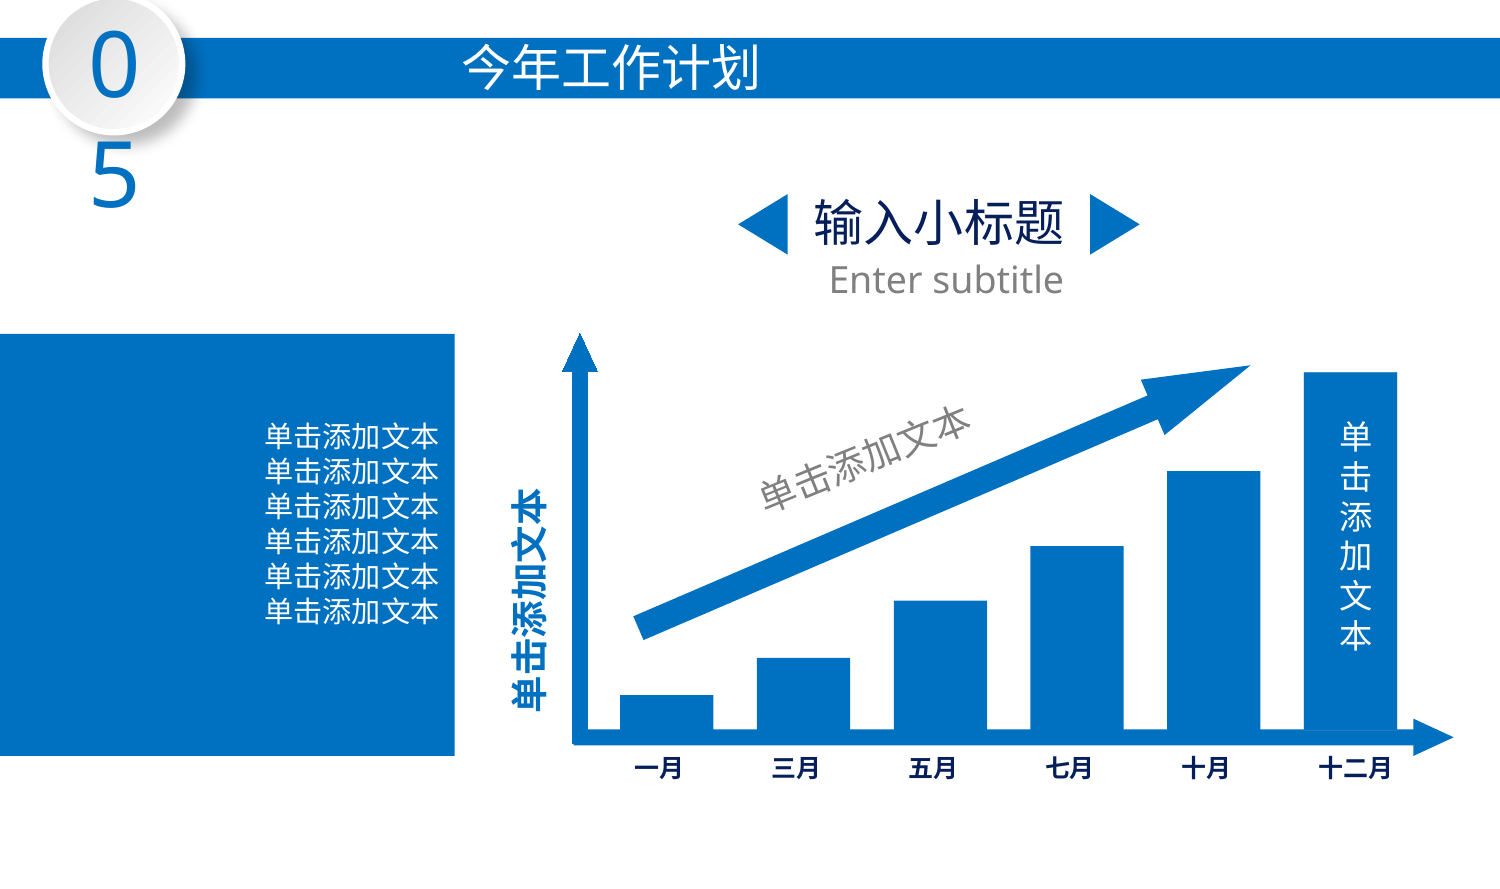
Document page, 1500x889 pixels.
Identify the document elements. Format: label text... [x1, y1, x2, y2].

text_box Enter subtitle [813, 248, 1080, 308]
text_box [562, 333, 598, 744]
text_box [1303, 372, 1398, 731]
text_box [0, 37, 40, 99]
text_box [736, 192, 790, 257]
text_box 单击添加文本 [498, 473, 559, 728]
text_box [633, 365, 1251, 641]
text_box 输入小标题 [799, 184, 1079, 260]
text_box [1030, 546, 1124, 730]
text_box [45, 0, 183, 133]
text_box [1088, 192, 1142, 257]
text_box 今年工作计划 [318, 24, 904, 109]
text_box [1167, 471, 1261, 730]
text_box [195, 37, 318, 99]
text_box [756, 657, 851, 730]
text_box [893, 600, 988, 730]
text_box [619, 744, 1412, 791]
text_box [904, 37, 1500, 99]
text_box 单击添加文本 单击添加文本 单击添加文本 单击添加文本 单击添加文本 单击添加文本 [0, 333, 455, 756]
text_box [620, 695, 714, 730]
text_box 单击添加文本 [734, 382, 994, 534]
text_box [573, 718, 1454, 755]
